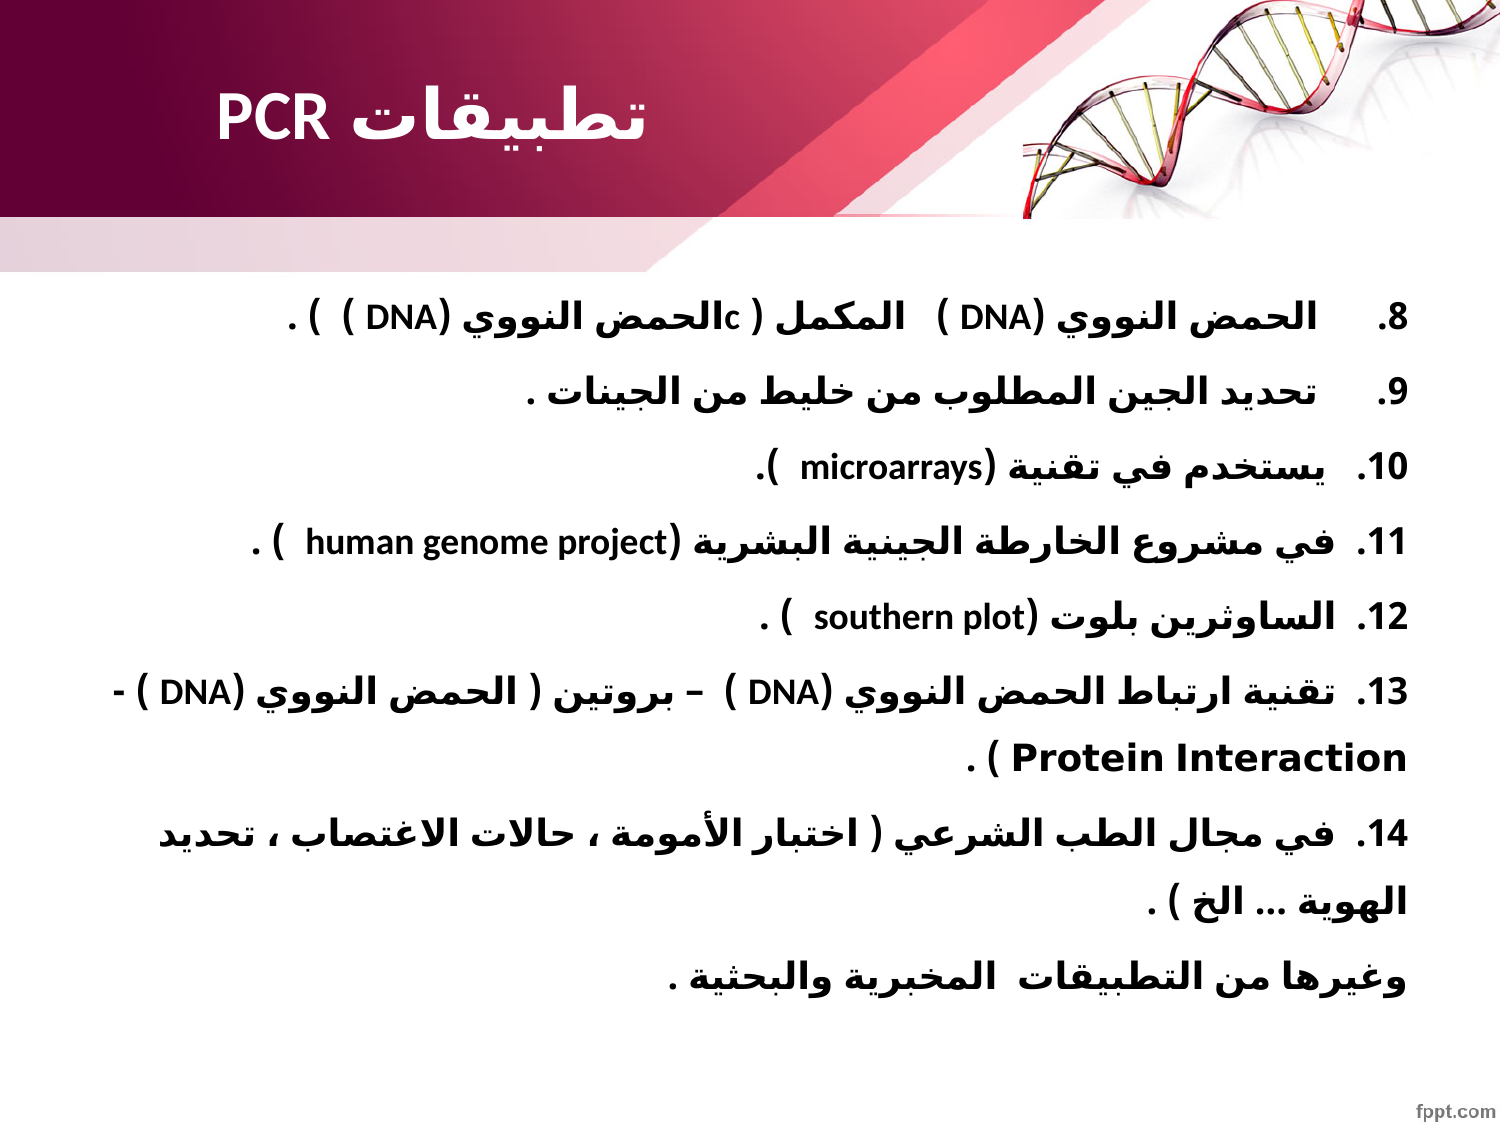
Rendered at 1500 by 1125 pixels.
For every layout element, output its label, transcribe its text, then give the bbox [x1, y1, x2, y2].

list 8. الحمض النووي (DNA ) المكمل ( cالحمض النووي (DNA ) ) . 9. تحديد الجين المطلوب من خليط من الجينات . 10. يستخدم في تقنية (microarrays ). 11. في مشروع الخارطة الجينية البشرية (human genome project ) . 12. الساوثرين بلوت (southern plot ) . 13. تقنية ارتباط الحمض النووي (DNA ) – بروتين ( الحمض النووي (DNA ) -Protein Interaction ) . 14. في مجال الطب الشرعي ( اختبار الأمومة ، حالات الاغتصاب ، تحديد الهوية ... الخ ) . وغيرها من التطبيقات المخبرية والبحثية . [23, 261, 1424, 1064]
title تطبيقات PCR [201, 61, 1500, 162]
picture [0, 0, 1500, 1125]
